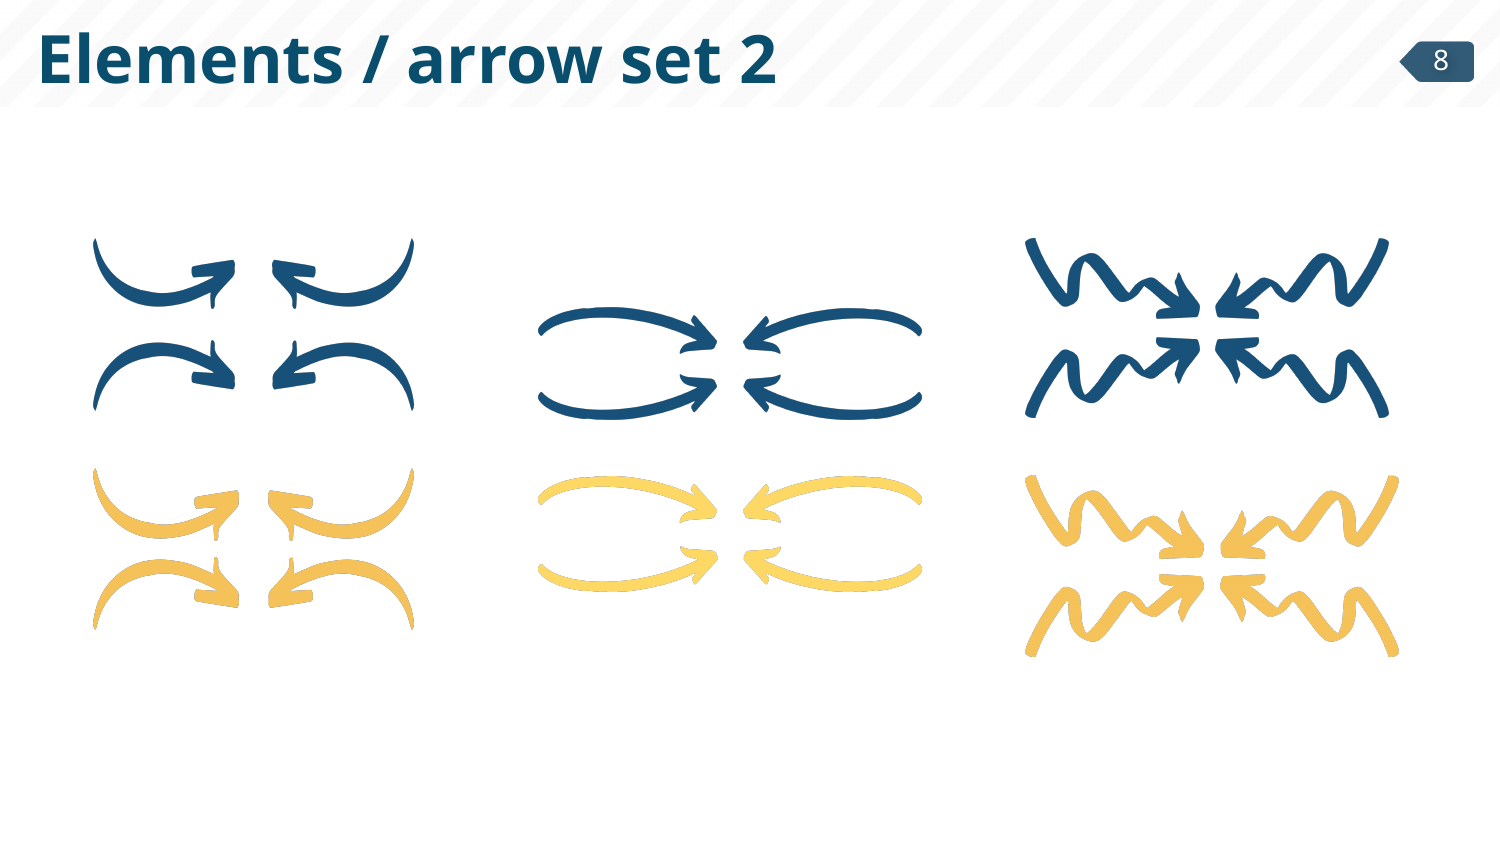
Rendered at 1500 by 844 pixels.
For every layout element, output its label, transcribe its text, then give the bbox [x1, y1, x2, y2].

picture [93, 238, 235, 309]
picture [538, 476, 718, 523]
picture [538, 546, 718, 592]
picture [1025, 337, 1200, 419]
picture [0, 0, 1500, 107]
picture [743, 308, 922, 354]
picture [1025, 475, 1204, 559]
picture [743, 374, 922, 420]
picture [272, 340, 414, 411]
picture [1215, 238, 1389, 319]
picture [538, 307, 718, 354]
picture [1220, 574, 1399, 657]
title Elements / arrow set 2 [22, 18, 1351, 89]
picture [1025, 574, 1204, 657]
picture [268, 468, 414, 541]
picture [743, 546, 922, 592]
picture [268, 557, 414, 630]
picture [272, 238, 414, 309]
picture [93, 557, 239, 630]
picture [93, 468, 239, 541]
picture [538, 374, 718, 420]
picture [743, 476, 922, 523]
picture [1215, 337, 1389, 419]
picture [1025, 238, 1200, 319]
picture [1220, 475, 1399, 559]
picture [93, 340, 235, 411]
